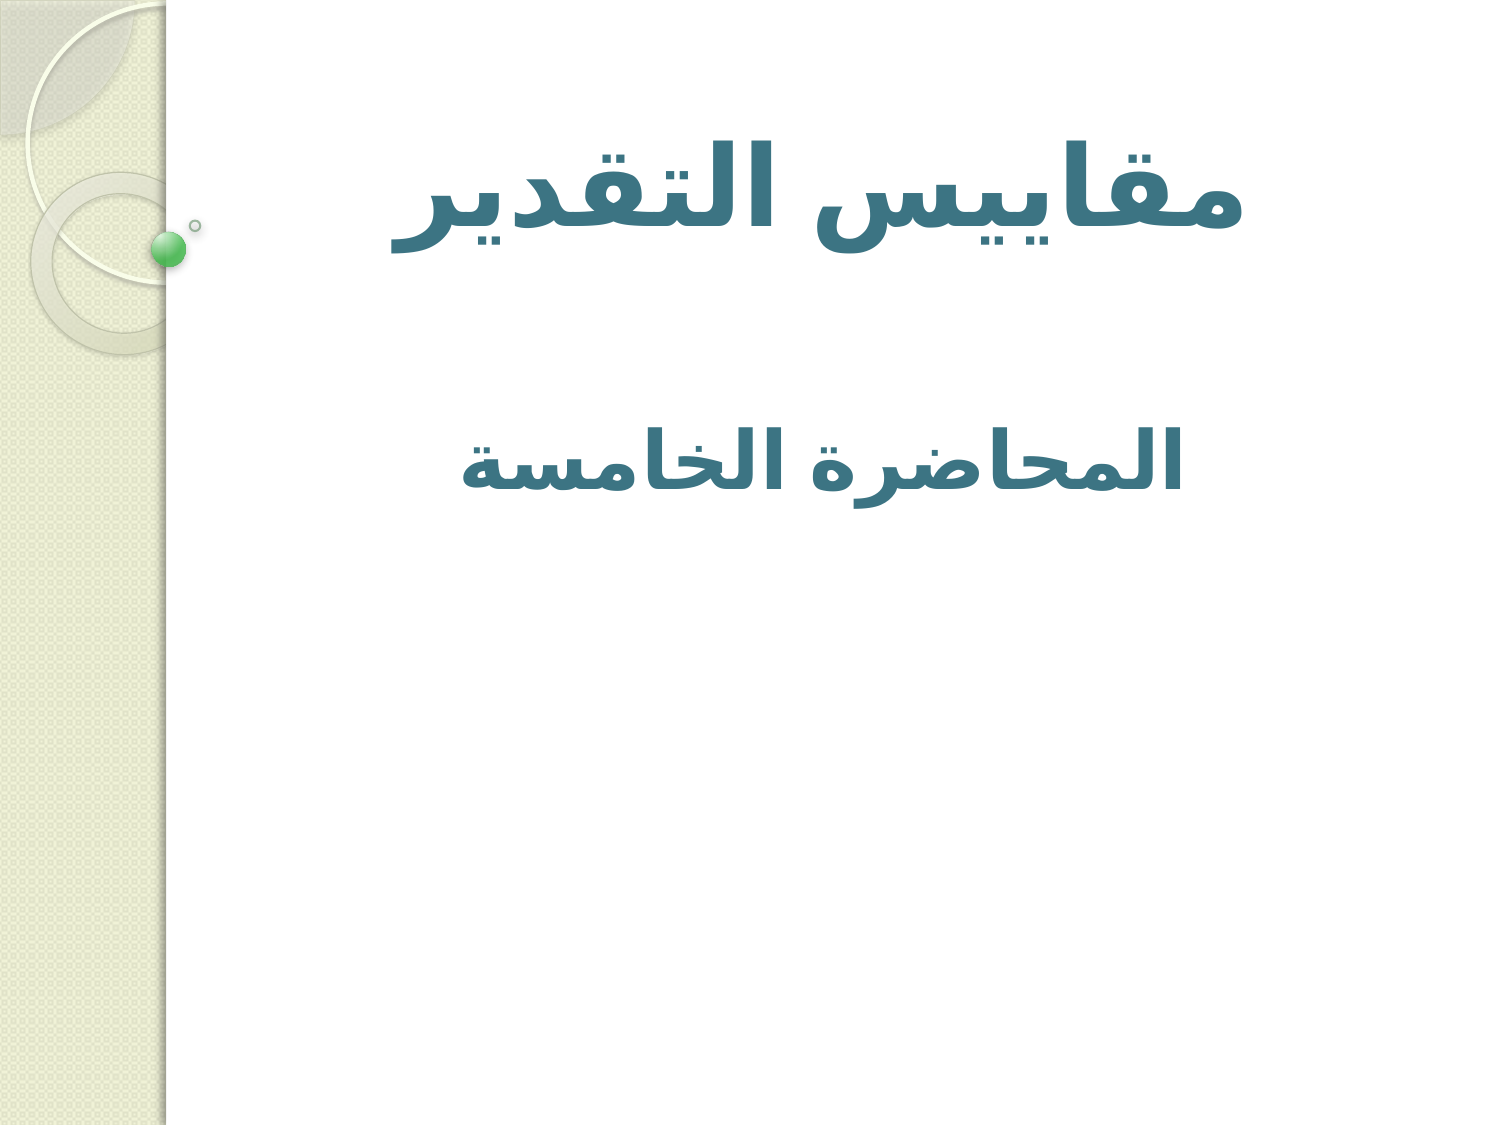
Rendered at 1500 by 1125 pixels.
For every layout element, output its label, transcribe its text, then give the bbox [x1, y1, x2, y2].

subtitle مقاييس التقدير المحاضرة الخامسة [218, 113, 1434, 587]
